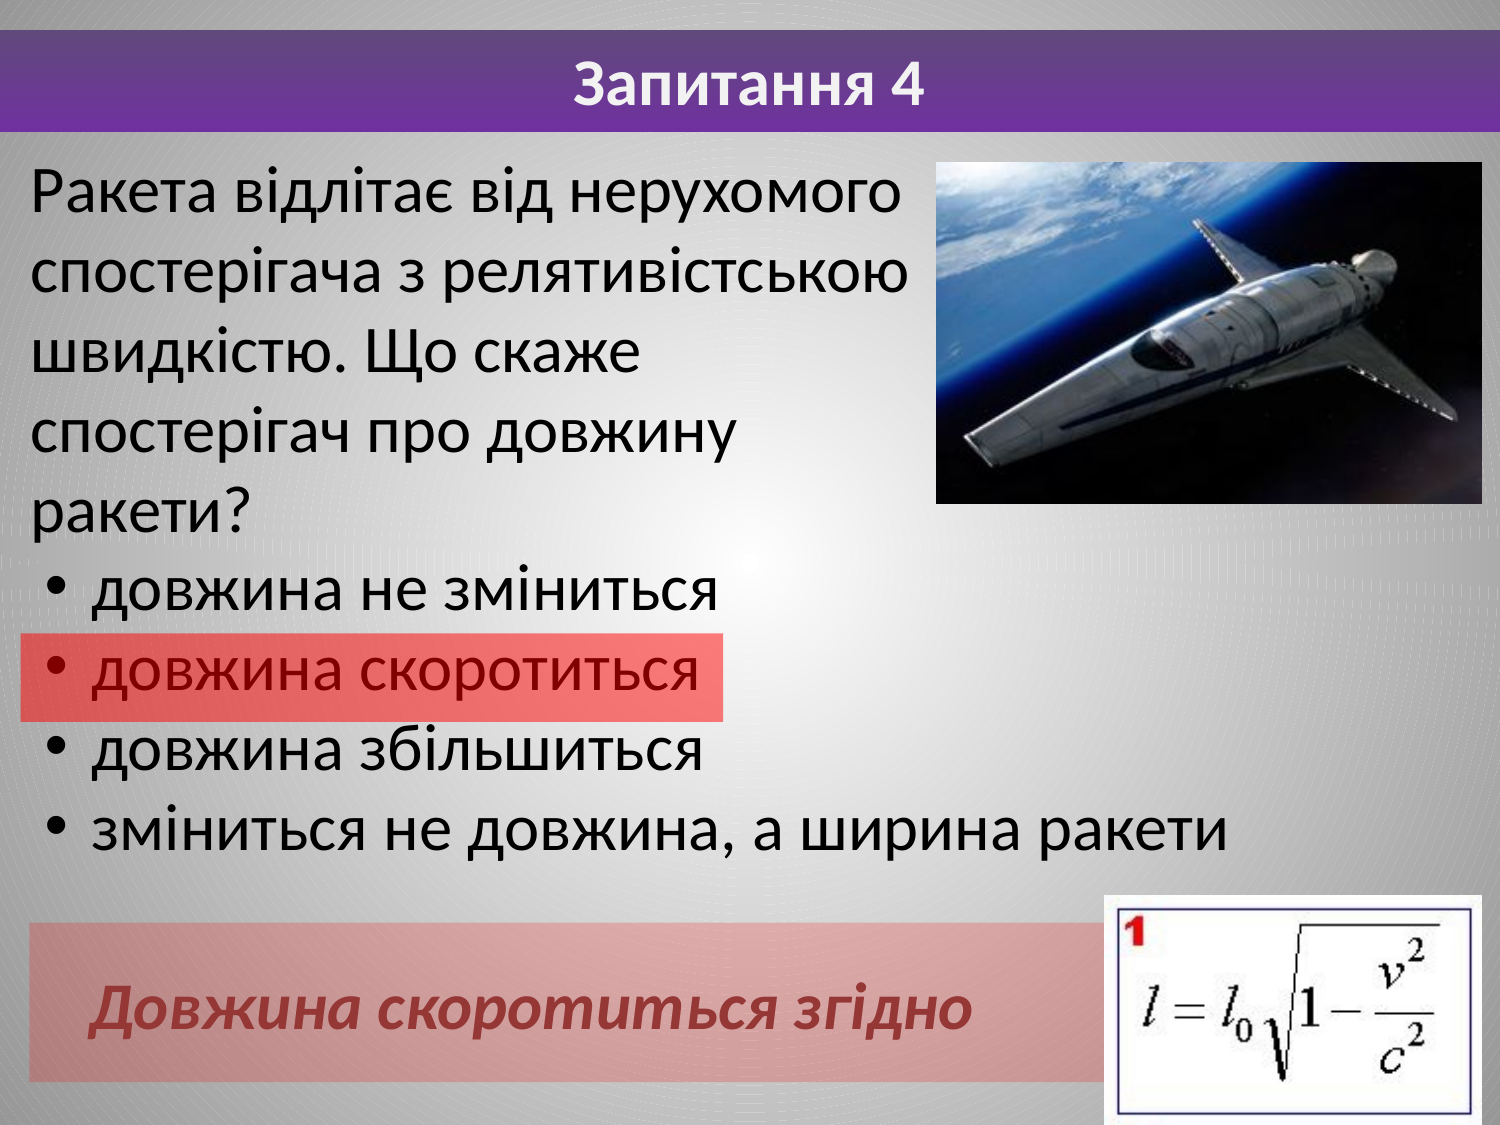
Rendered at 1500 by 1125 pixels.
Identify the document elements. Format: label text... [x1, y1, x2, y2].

text_box Ракета відлітає від нерухомого спостерігача з релятивістською швидкістю. Що скаже спостерігач про довжину ракети? [16, 138, 962, 554]
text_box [29, 895, 1482, 1125]
text_box [19, 631, 725, 724]
picture [935, 162, 1482, 504]
text_box Запитання 4 [0, 30, 1500, 132]
text_box довжина не зміниться довжина скоротиться довжина збільшиться зміниться не довжина, а ширина ракети [29, 536, 1471, 872]
